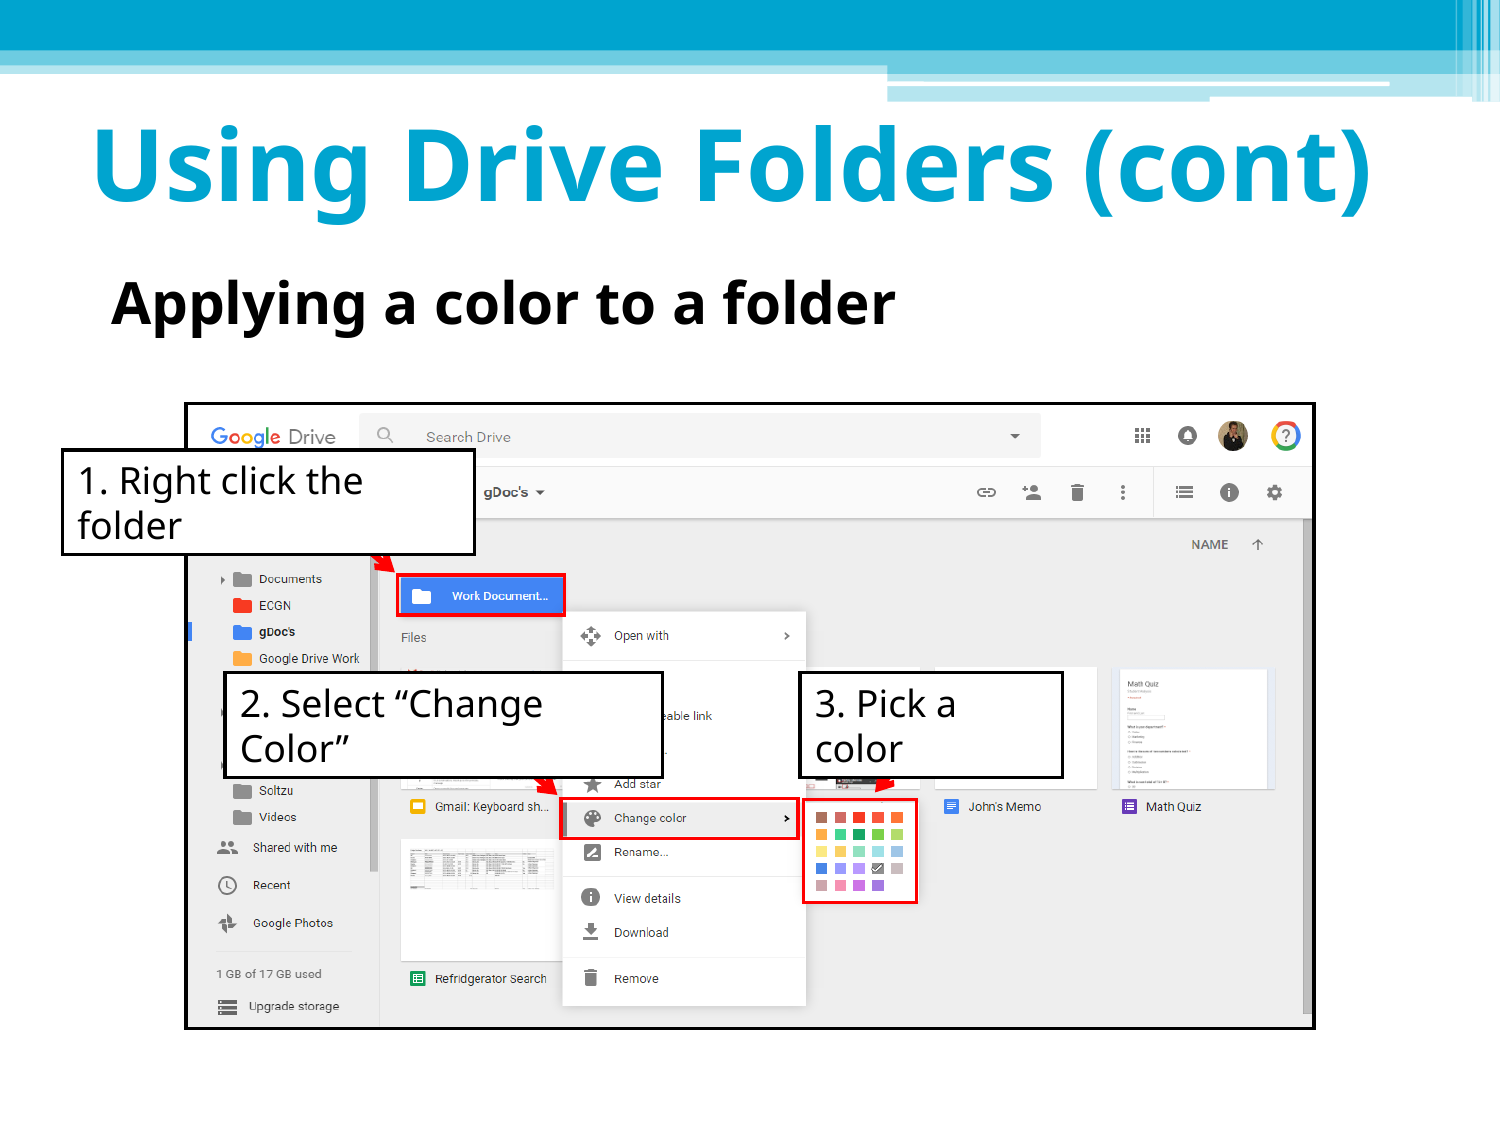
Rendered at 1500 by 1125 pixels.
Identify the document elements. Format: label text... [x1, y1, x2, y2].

title Using Drive Folders (cont) [75, 75, 1418, 248]
text_box 1. Right click the folder [62, 449, 187, 555]
text_box Applying a color to a folder [74, 259, 1418, 438]
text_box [319, 509, 395, 573]
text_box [874, 724, 933, 793]
picture [187, 404, 1313, 1027]
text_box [482, 732, 558, 795]
